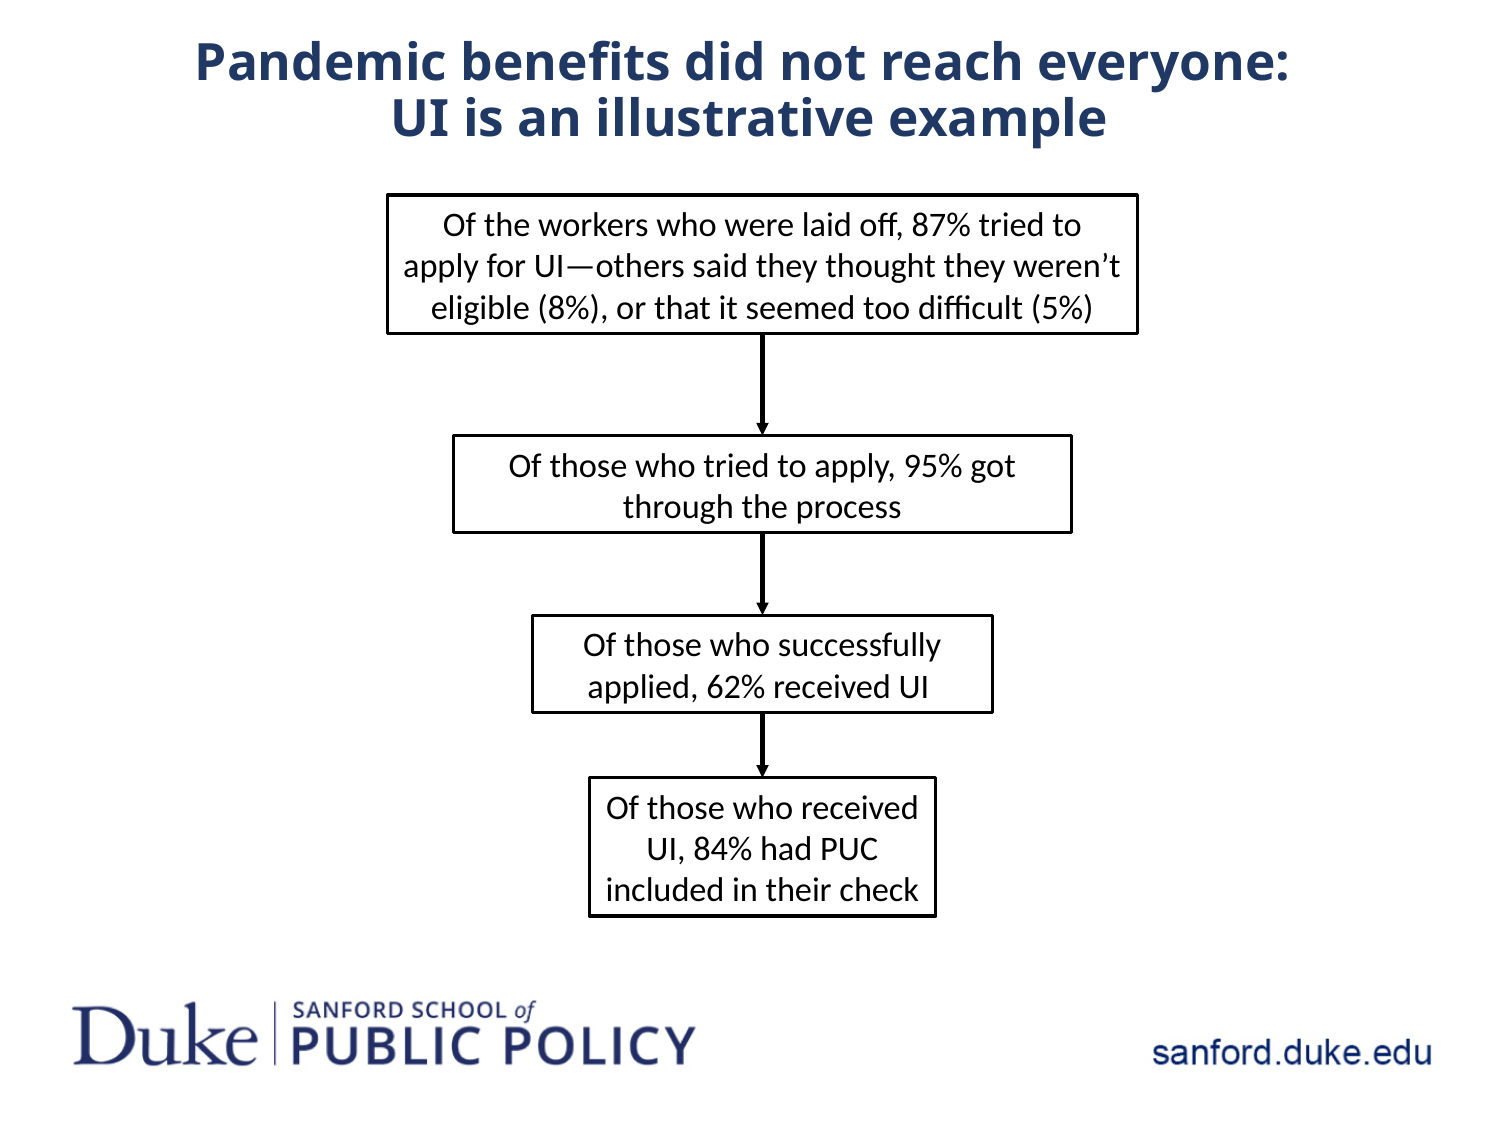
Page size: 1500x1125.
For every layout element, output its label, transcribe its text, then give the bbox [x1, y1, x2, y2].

text_box Of the workers who were laid off, 87% tried to apply for UI—others said they thought they weren’t eligible (8%), or that it seemed too difficult (5%) [387, 195, 1138, 334]
text_box Of those who tried to apply, 95% got through the process [453, 435, 1072, 533]
text_box Of those who successfully applied, 62% received UI [532, 615, 993, 713]
picture [64, 983, 1436, 1081]
text_box Pandemic benefits did not reach everyone: UI is an illustrative example [0, 29, 1500, 195]
text_box Of those who received UI, 84% had PUC included in their check [589, 777, 936, 917]
